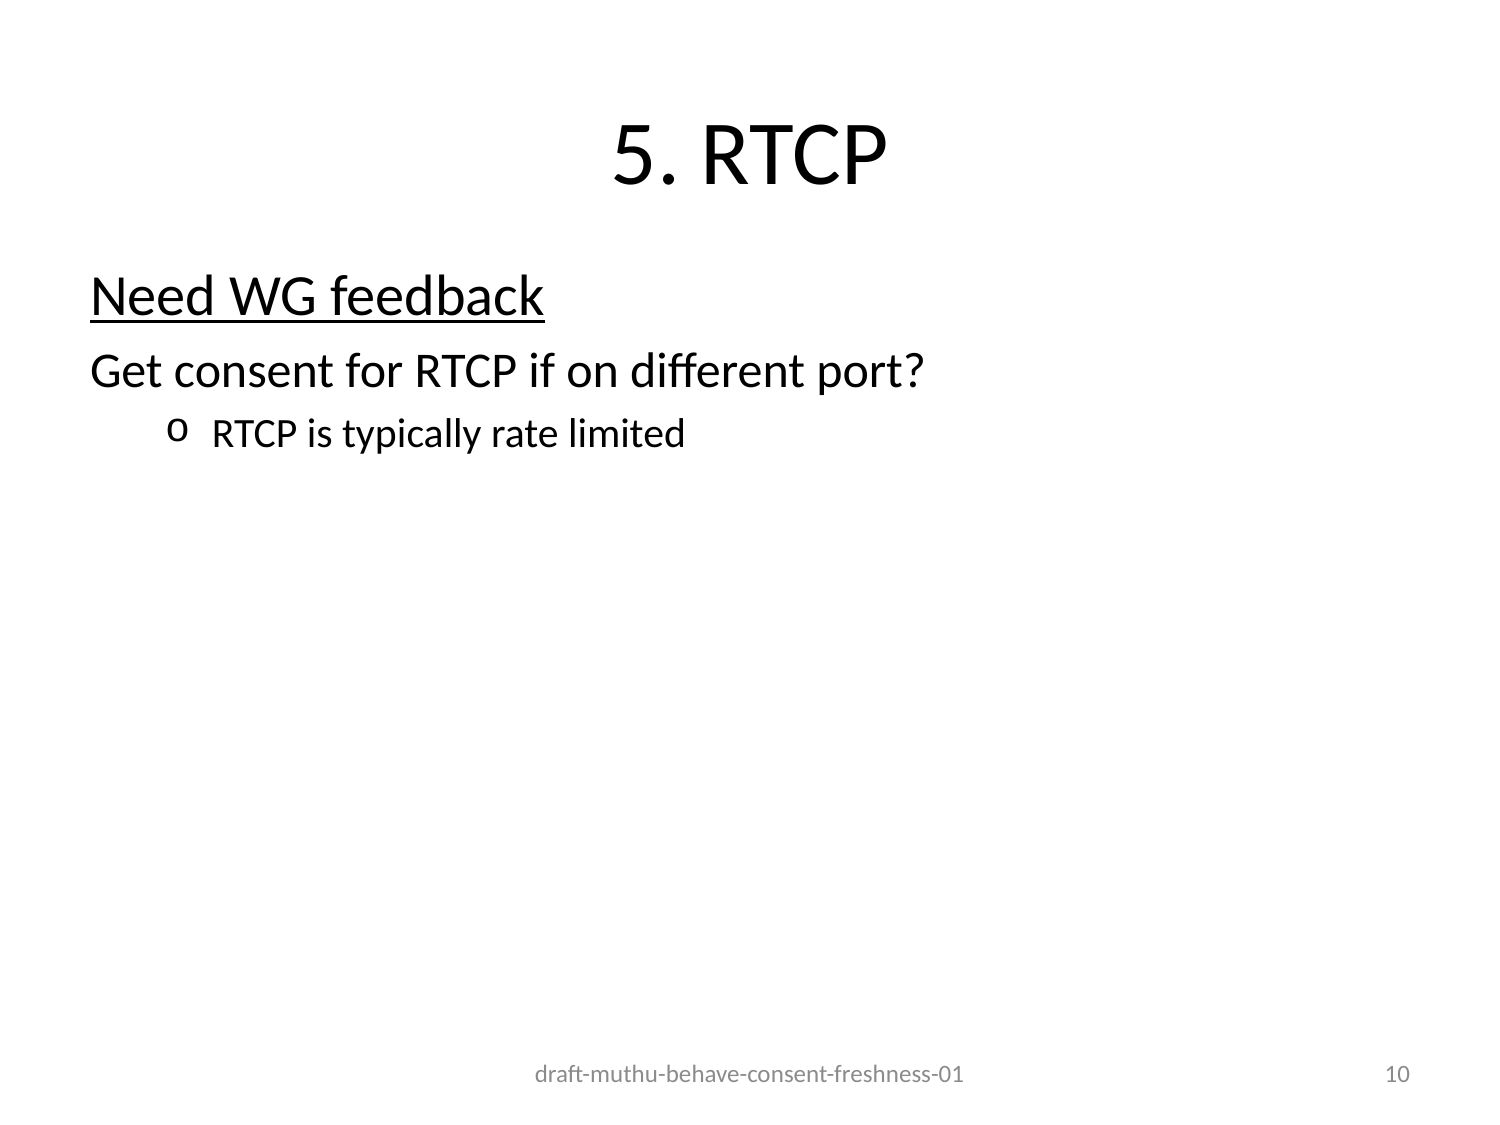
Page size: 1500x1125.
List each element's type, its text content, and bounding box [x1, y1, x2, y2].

footer draft-muthu-behave-consent-freshness-01 [512, 1042, 988, 1103]
slide_number 10 [1074, 1042, 1425, 1103]
title 5. RTCP [74, 69, 1426, 226]
list Need WG feedback Get consent for RTCP if on different port? RTCP is typically rate limited [74, 249, 1426, 1051]
